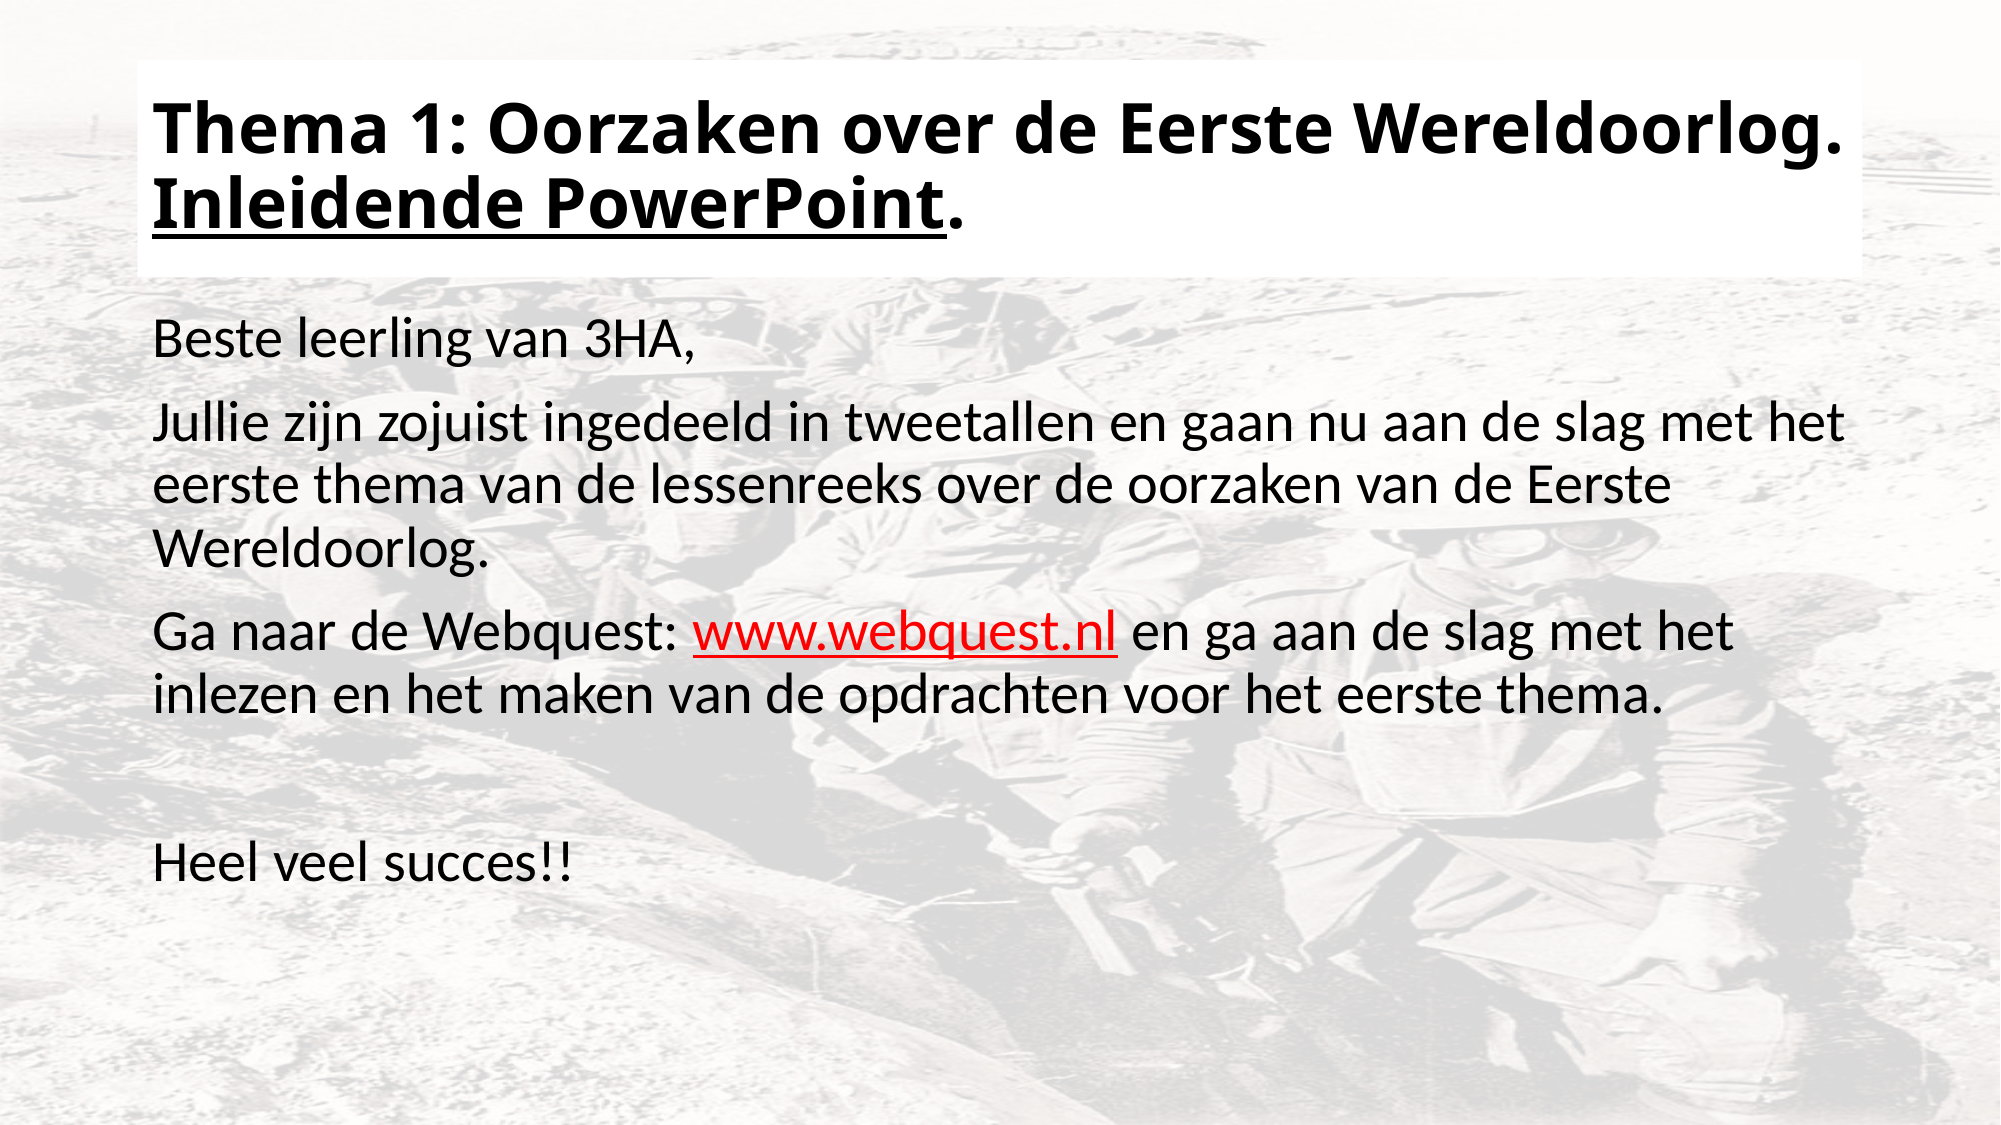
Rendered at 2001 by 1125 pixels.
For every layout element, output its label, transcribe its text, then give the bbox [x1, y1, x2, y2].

title Thema 1: Oorzaken over de Eerste Wereldoorlog. Inleidende PowerPoint. [137, 59, 1863, 278]
list Beste leerling van 3HA, Jullie zijn zojuist ingedeeld in tweetallen en gaan nu aan de slag met het eerste thema van de lessenreeks over de oorzaken van de Eerste Wereldoorlog. Ga naar de Webquest: www.webquest.nl en ga aan de slag met het inlezen en het maken van de opdrachten voor het eerste thema. Heel veel succes!! [137, 299, 1863, 1014]
